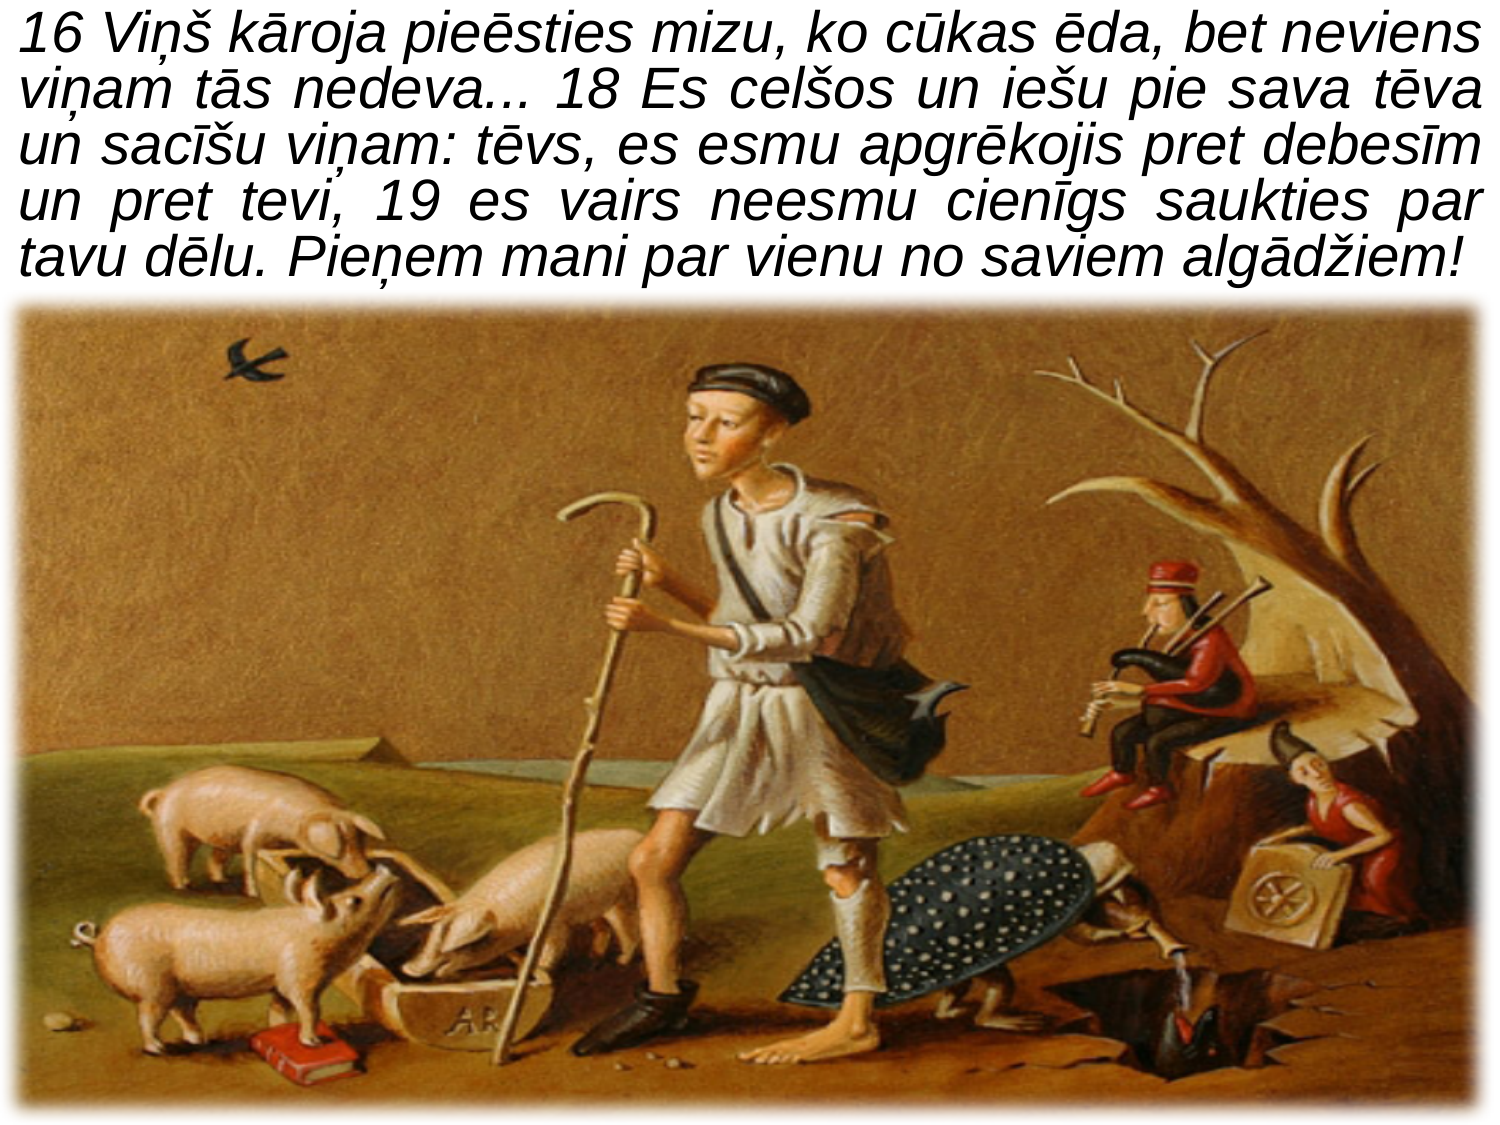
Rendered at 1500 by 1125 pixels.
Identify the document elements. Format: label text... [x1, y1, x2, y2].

picture [0, 290, 1494, 1125]
list 16 Viņš kāroja pieēsties mizu, ko cūkas ēda, bet neviens viņam tās nedeva... 18 Es celšos un iešu pie sava tēva un sacīšu viņam: tēvs, es esmu apgrēkojis pret debesīm un pret tevi, 19 es vairs neesmu cienīgs saukties par tavu dēlu. Pieņem mani par vienu no saviem algādžiem! [0, 0, 1500, 173]
